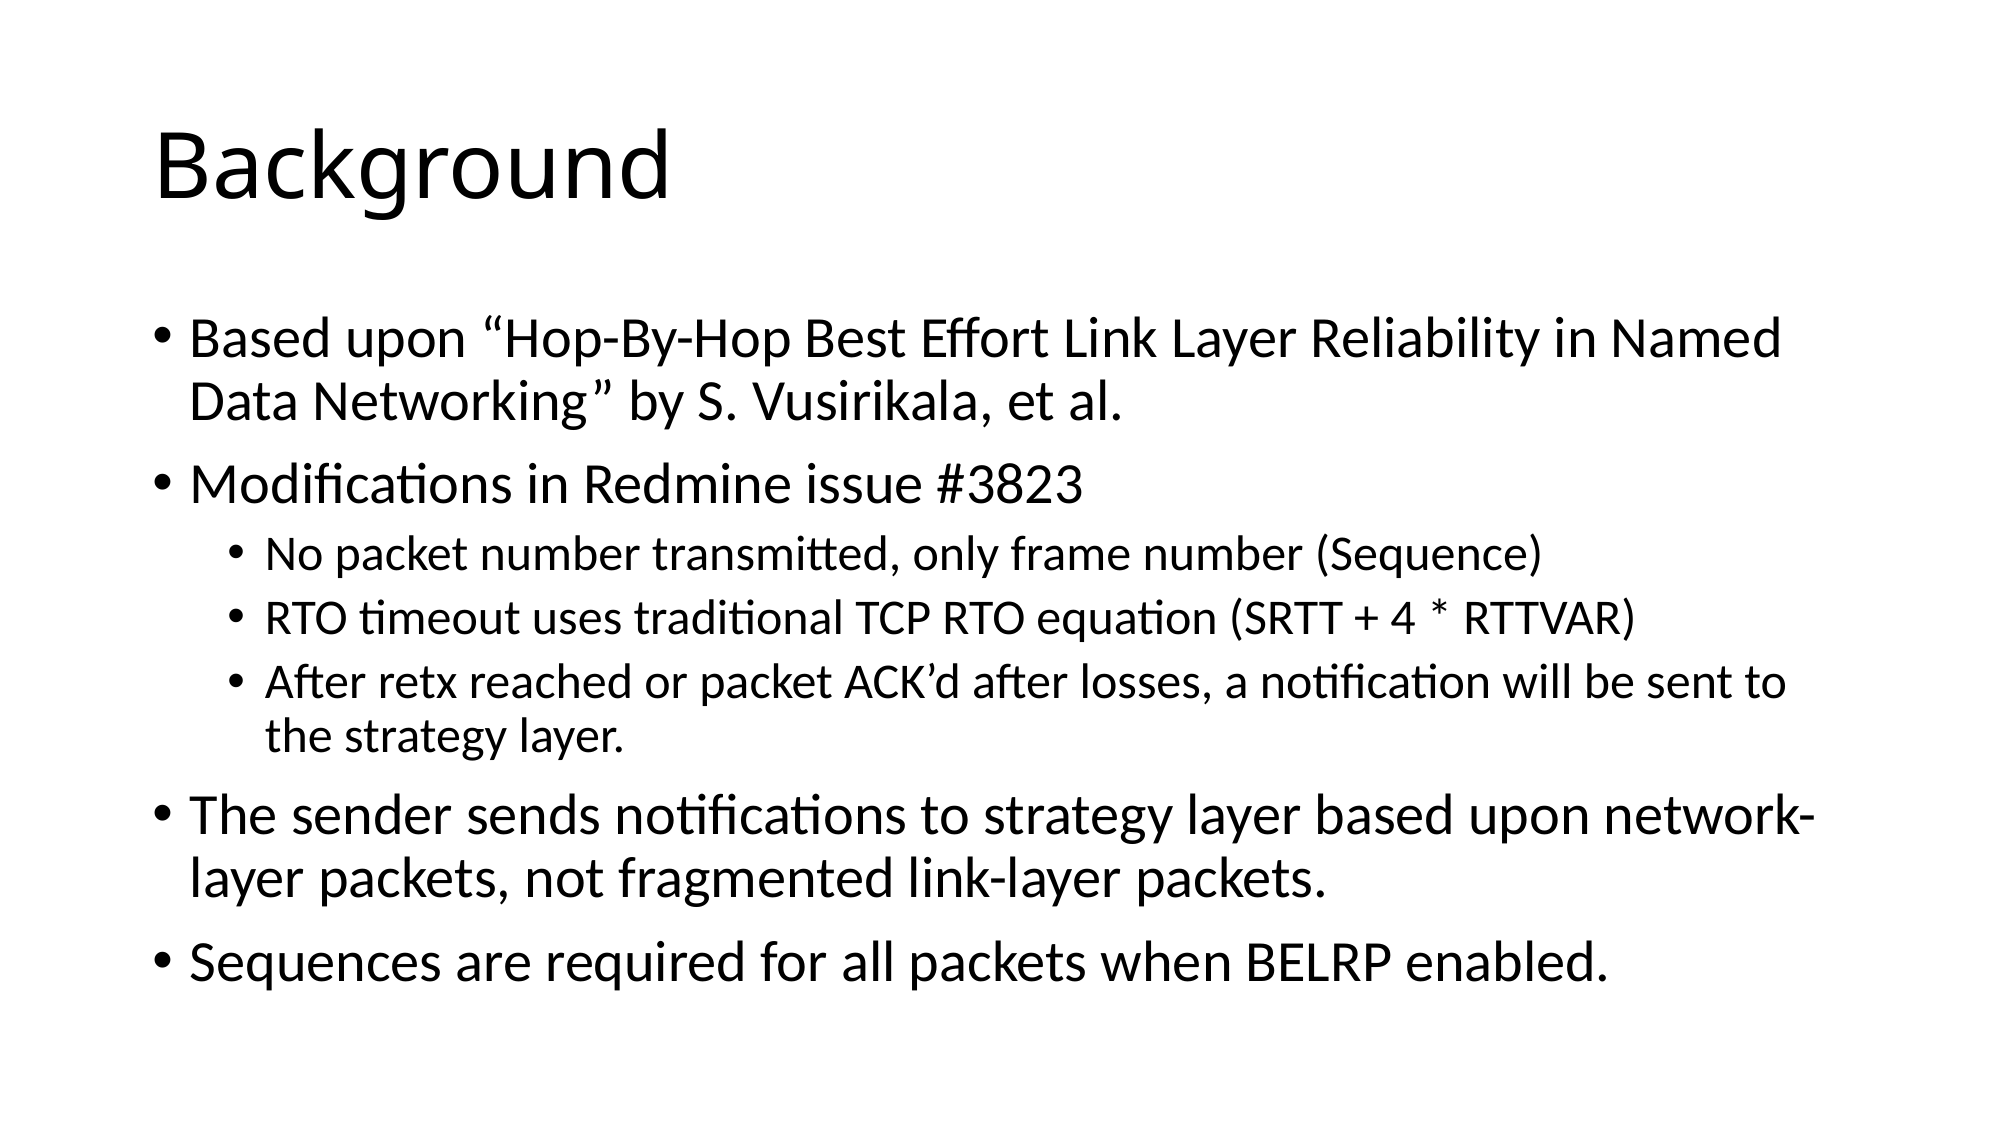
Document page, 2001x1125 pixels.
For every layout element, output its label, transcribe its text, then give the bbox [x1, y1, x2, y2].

list Based upon “Hop-By-Hop Best Effort Link Layer Reliability in Named Data Networking” by S. Vusirikala, et al. Modifications in Redmine issue #3823 No packet number transmitted, only frame number (Sequence) RTO timeout uses traditional TCP RTO equation (SRTT + 4 * RTTVAR) After retx reached or packet ACK’d after losses, a notification will be sent to the strategy layer. The sender sends notifications to strategy layer based upon network-layer packets, not fragmented link-layer packets. Sequences are required for all packets when BELRP enabled. [137, 299, 1863, 1014]
title Background [137, 59, 1863, 278]
